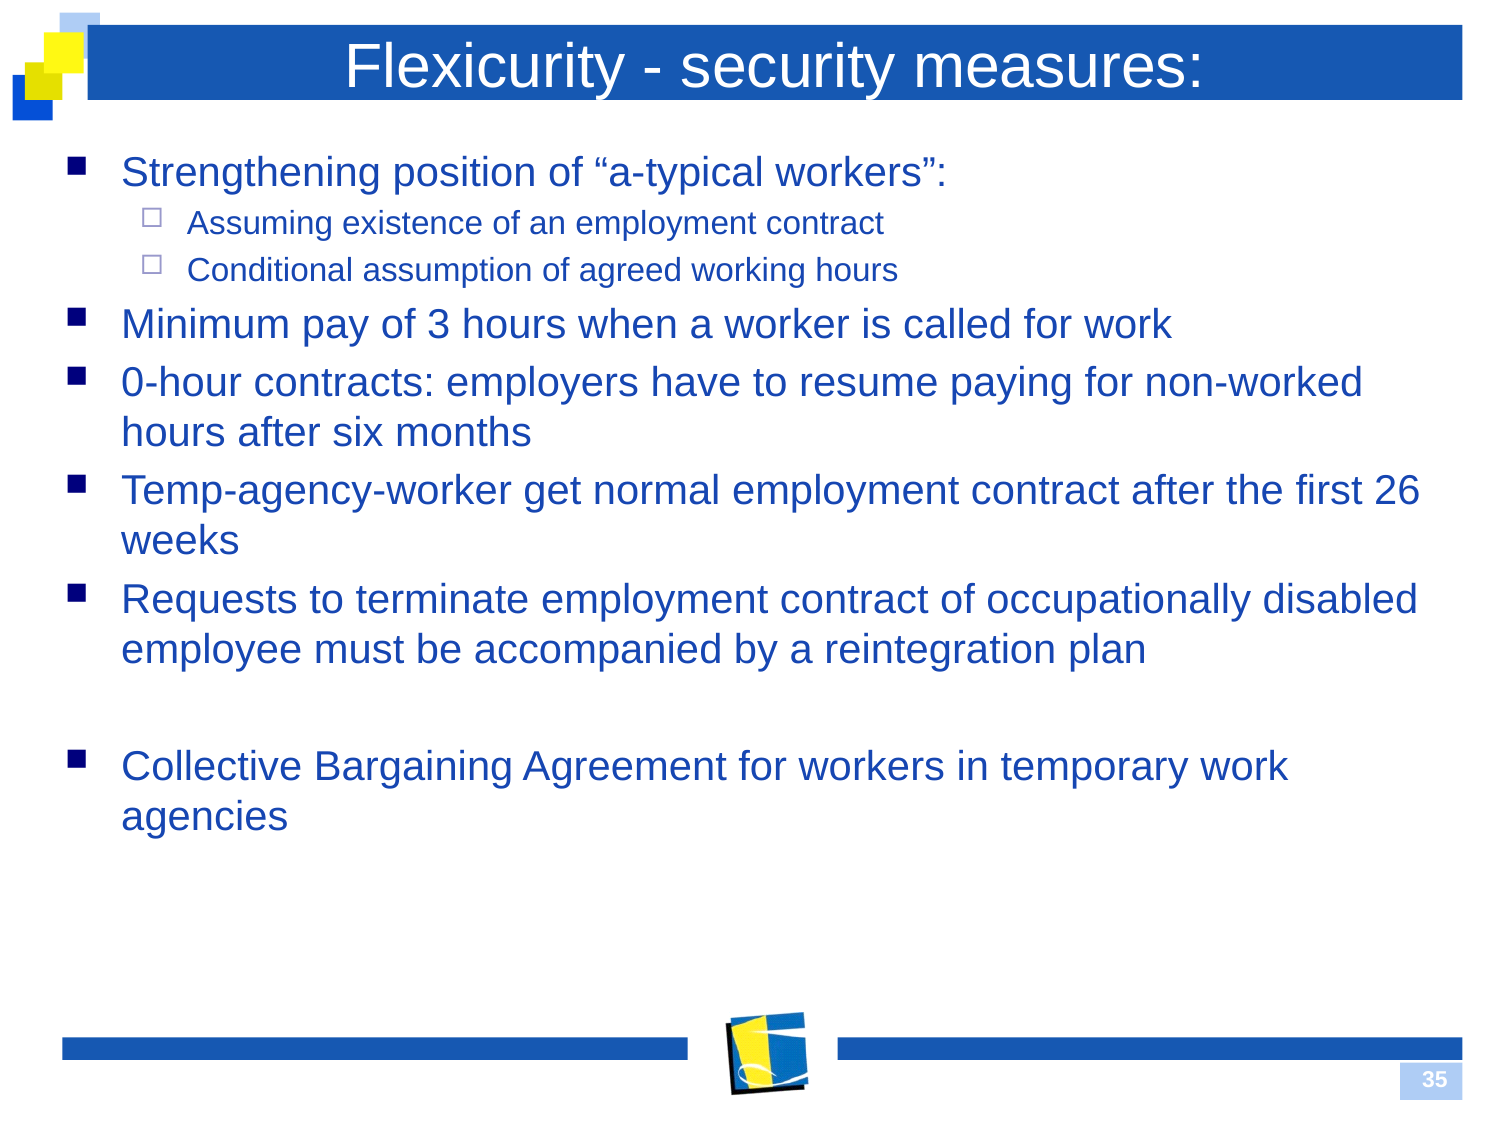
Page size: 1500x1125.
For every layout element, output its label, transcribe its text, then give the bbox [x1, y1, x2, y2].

list Strengthening position of “a-typical workers”: Assuming existence of an employment contract Conditional assumption of agreed working hours Minimum pay of 3 hours when a worker is called for work 0-hour contracts: employers have to resume paying for non-worked hours after six months Temp-agency-worker get normal employment contract after the first 26 weeks Requests to terminate employment contract of occupationally disabled employee must be accompanied by a reintegration plan Collective Bargaining Agreement for workers in temporary work agencies [49, 137, 1471, 768]
slide_number 35 [1399, 1062, 1463, 1101]
title Flexicurity - security measures: [87, 24, 1463, 101]
